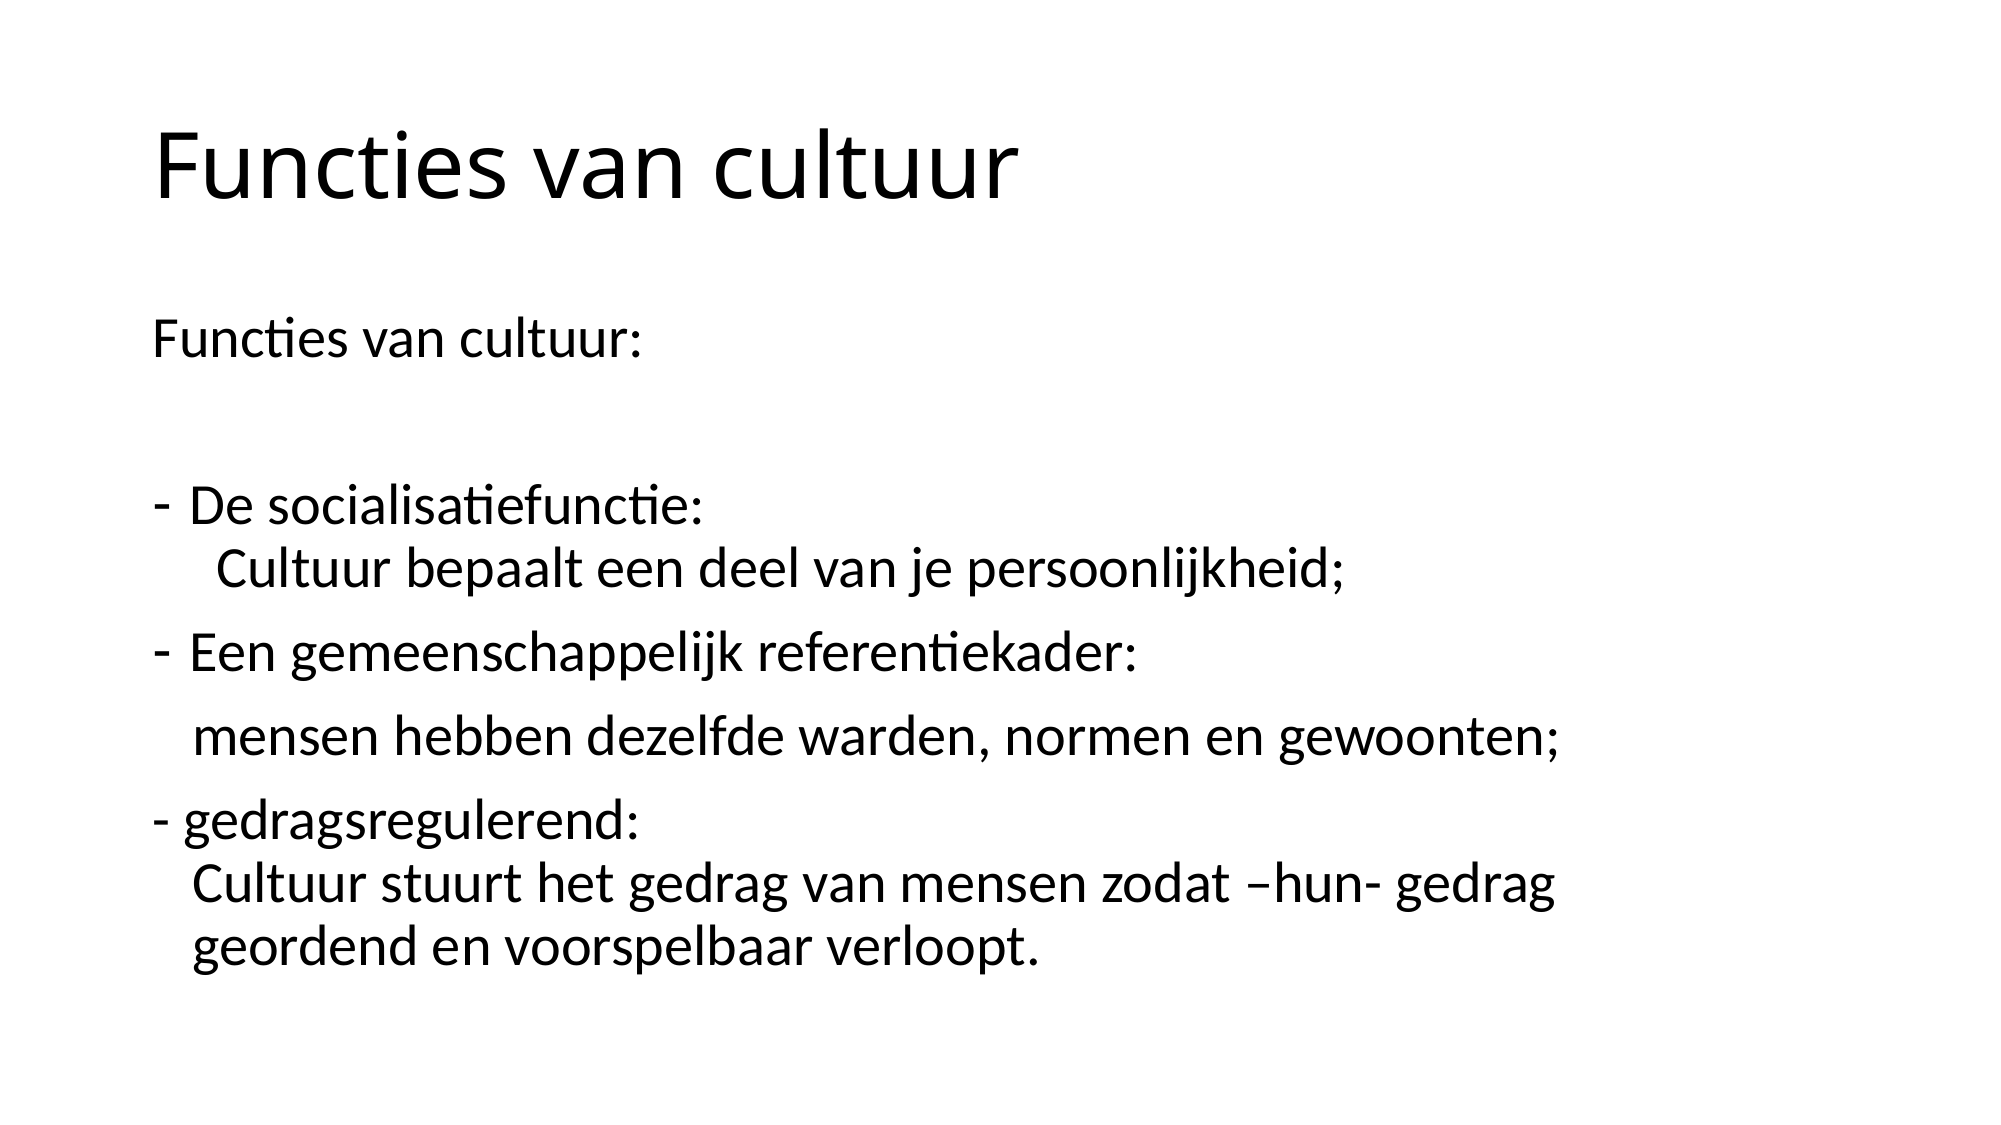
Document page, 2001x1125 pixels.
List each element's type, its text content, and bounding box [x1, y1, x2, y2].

list Functies van cultuur: De socialisatiefunctie: Cultuur bepaalt een deel van je persoonlijkheid; Een gemeenschappelijk referentiekader: mensen hebben dezelfde warden, normen en gewoonten; - gedragsregulerend: Cultuur stuurt het gedrag van mensen zodat –hun- gedrag geordend en voorspelbaar verloopt. [137, 299, 1863, 1014]
title Functies van cultuur [137, 59, 1863, 278]
